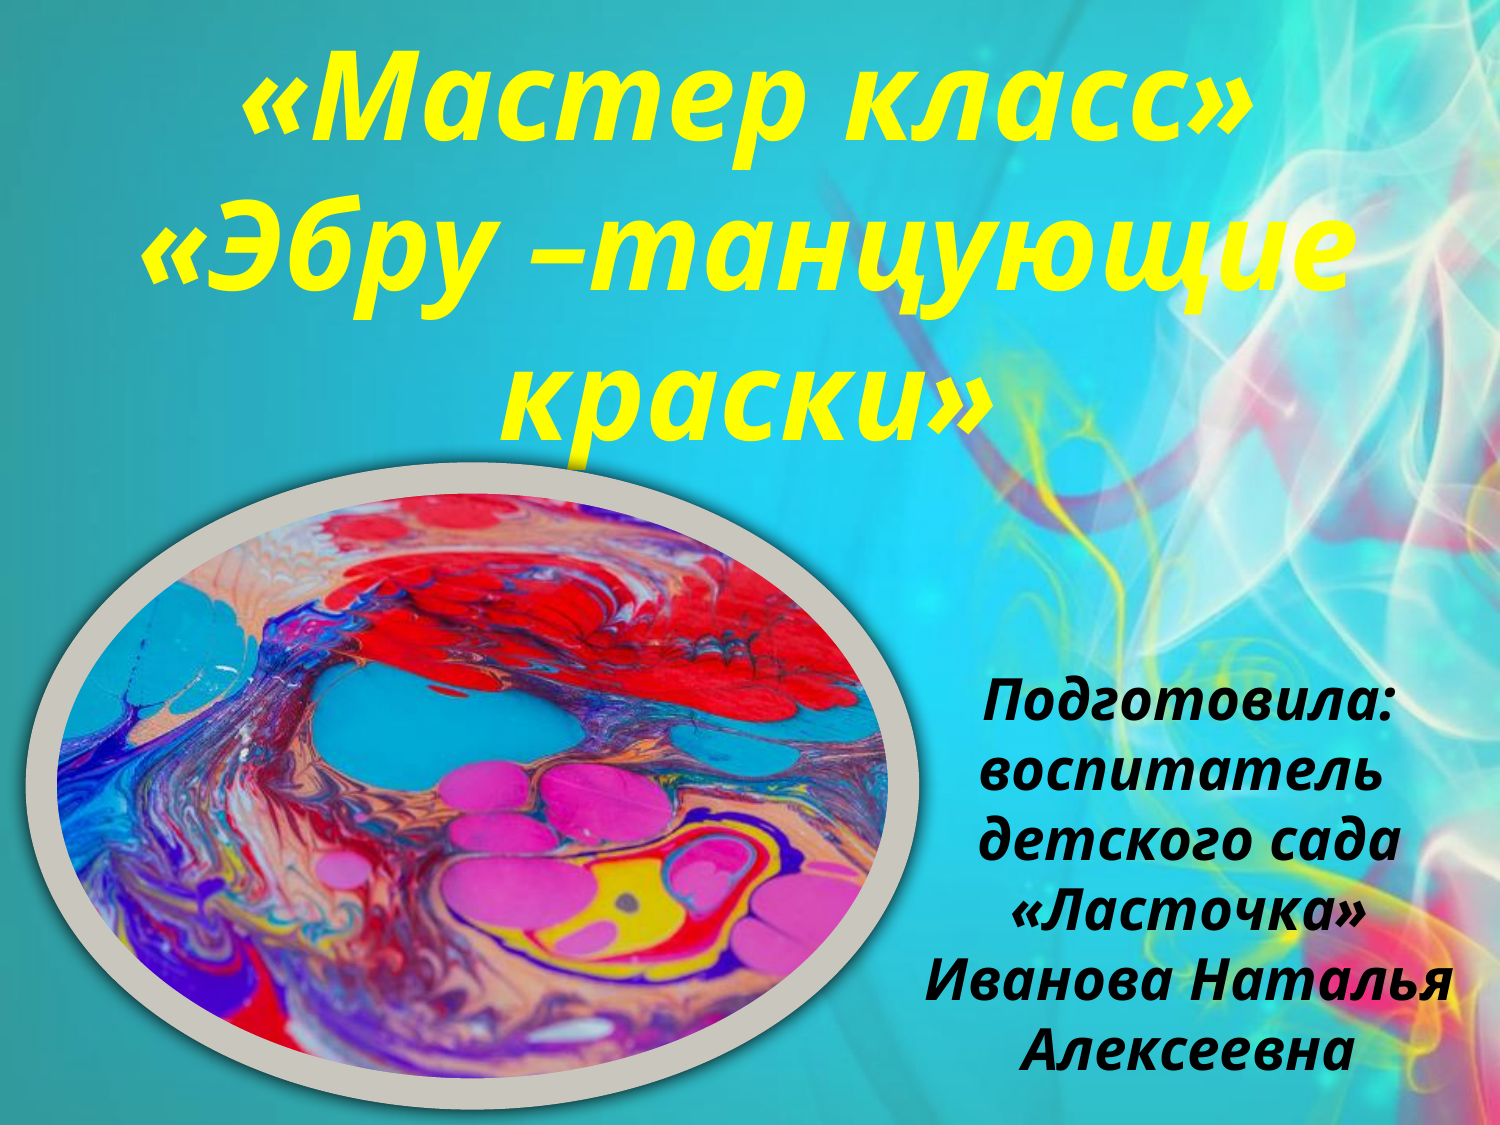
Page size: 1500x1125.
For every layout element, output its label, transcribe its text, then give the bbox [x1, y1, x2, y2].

text_box «Мастер класс» «Эбру –танцующие краски» [0, 8, 1498, 474]
picture [40, 477, 905, 1095]
text_box Подготовила: воспитатель детского сада «Ласточка» Иванова Наталья Алексеевна [909, 654, 1500, 1090]
